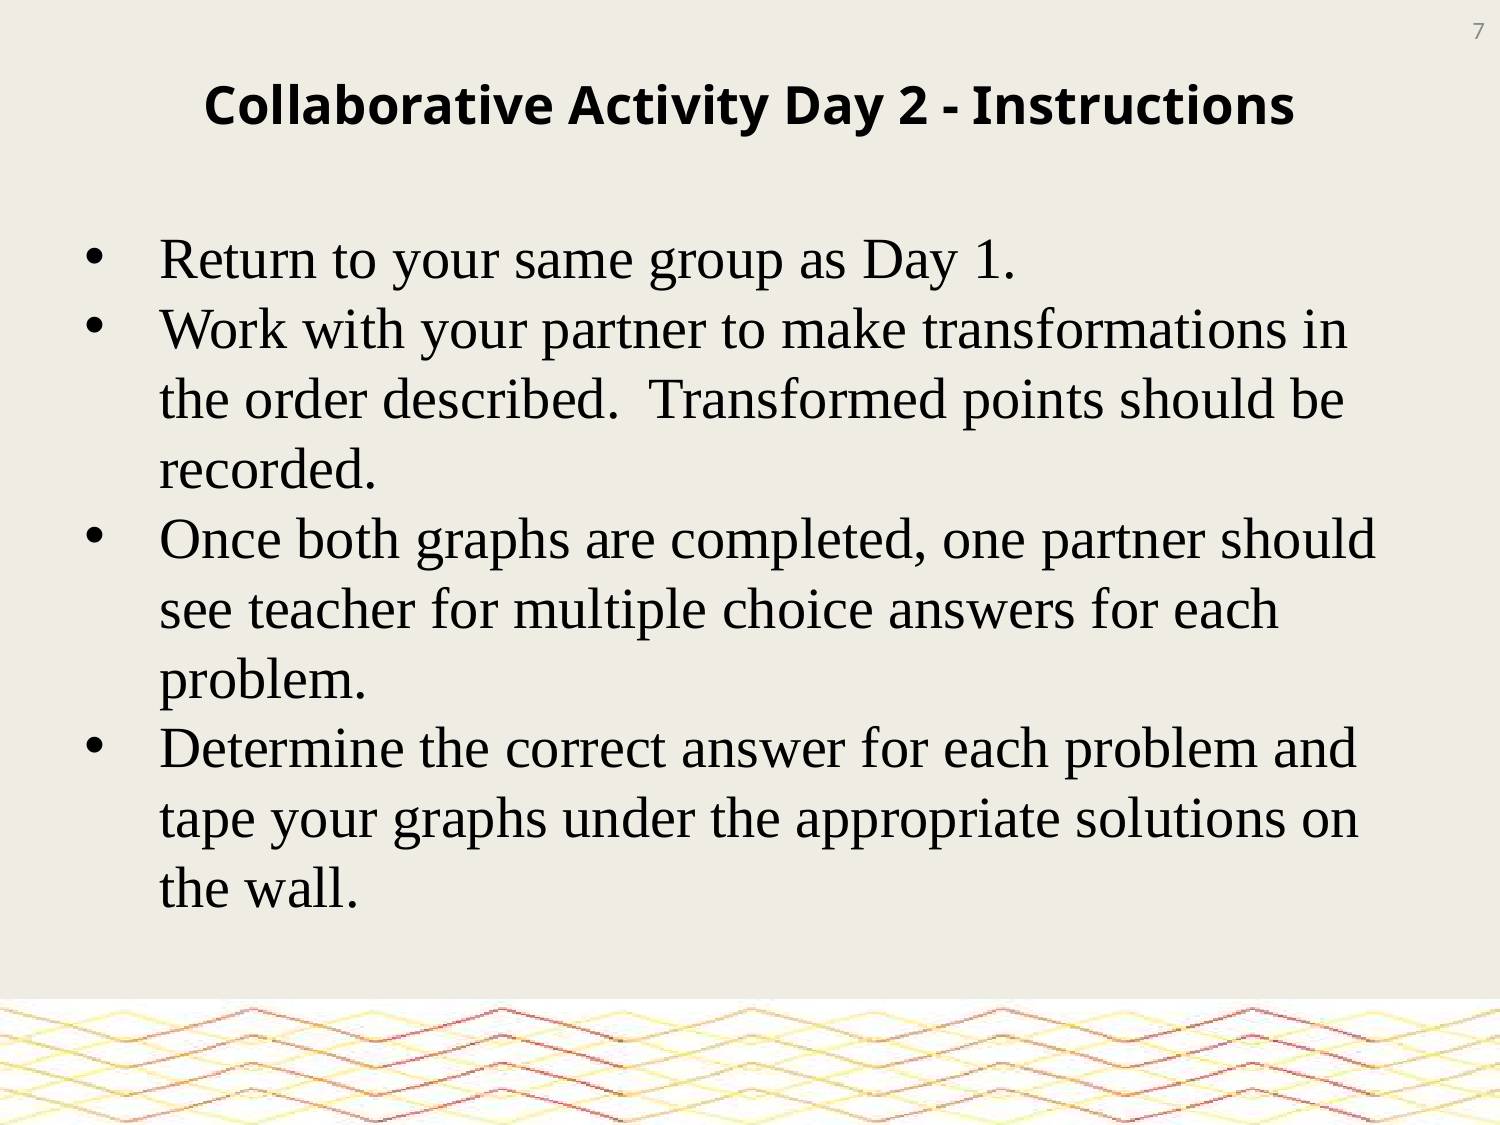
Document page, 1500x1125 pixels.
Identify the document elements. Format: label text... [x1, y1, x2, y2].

title Collaborative Activity Day 2 - Instructions [75, 45, 1425, 163]
slide_number 7 [1149, 0, 1500, 60]
picture [0, 999, 1500, 1125]
text_box Return to your same group as Day 1. Work with your partner to make transformations in the order described. Transformed points should be recorded. Once both graphs are completed, one partner should see teacher for multiple choice answers for each problem. Determine the correct answer for each problem and tape your graphs under the appropriate solutions on the wall. [69, 212, 1433, 927]
